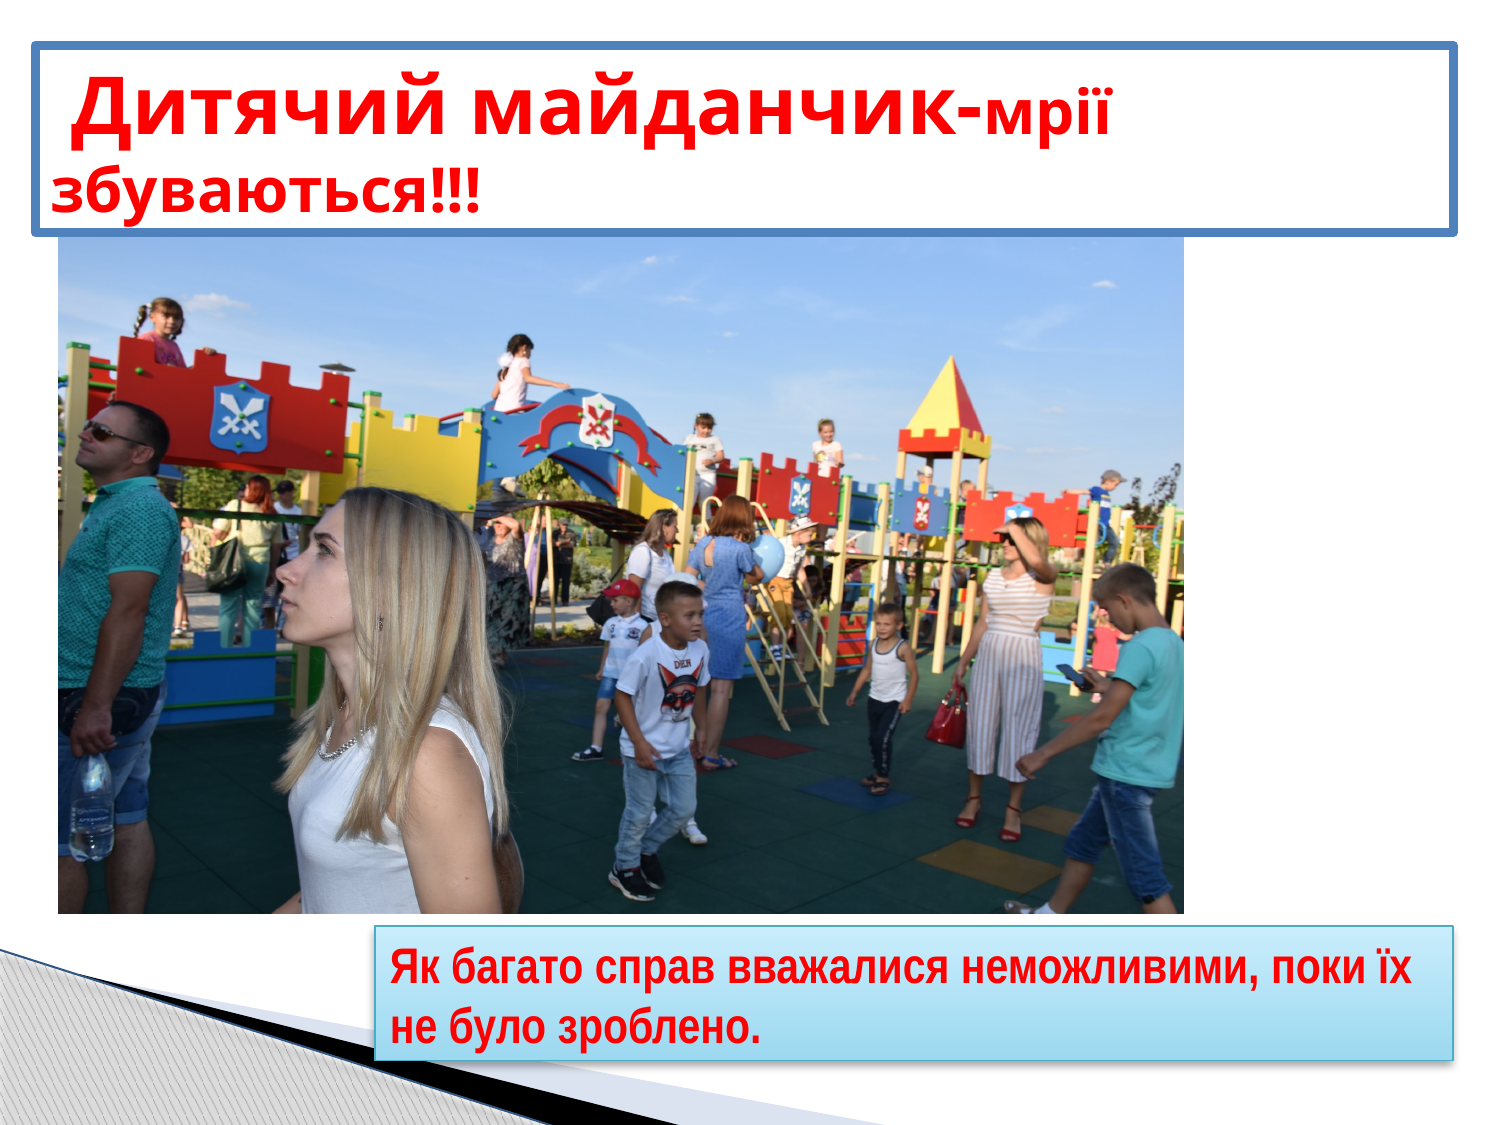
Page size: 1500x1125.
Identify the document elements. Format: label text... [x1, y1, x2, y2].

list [58, 210, 1184, 915]
title Дитячий майданчик-мрії збуваються!!! [31, 41, 1458, 237]
text_box Як багато справ вважалися неможливими, поки їх не було зроблено. [374, 925, 1454, 1061]
